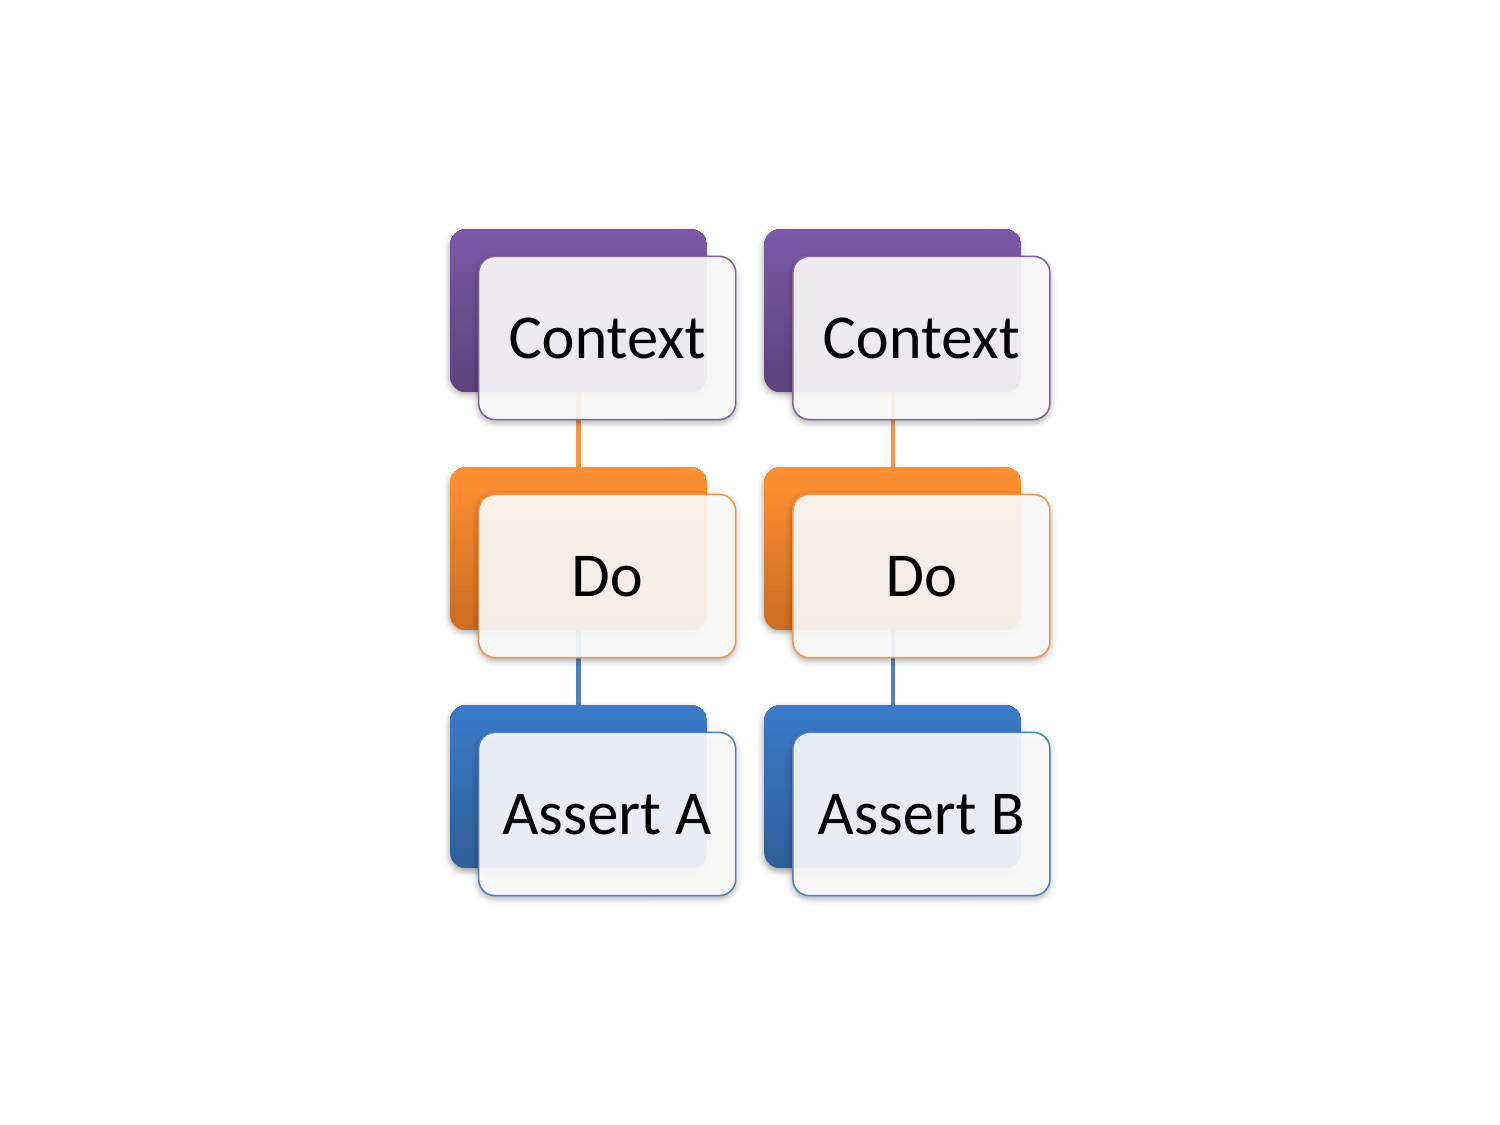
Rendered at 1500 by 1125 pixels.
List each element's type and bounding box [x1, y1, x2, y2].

text_box [249, 228, 1251, 897]
